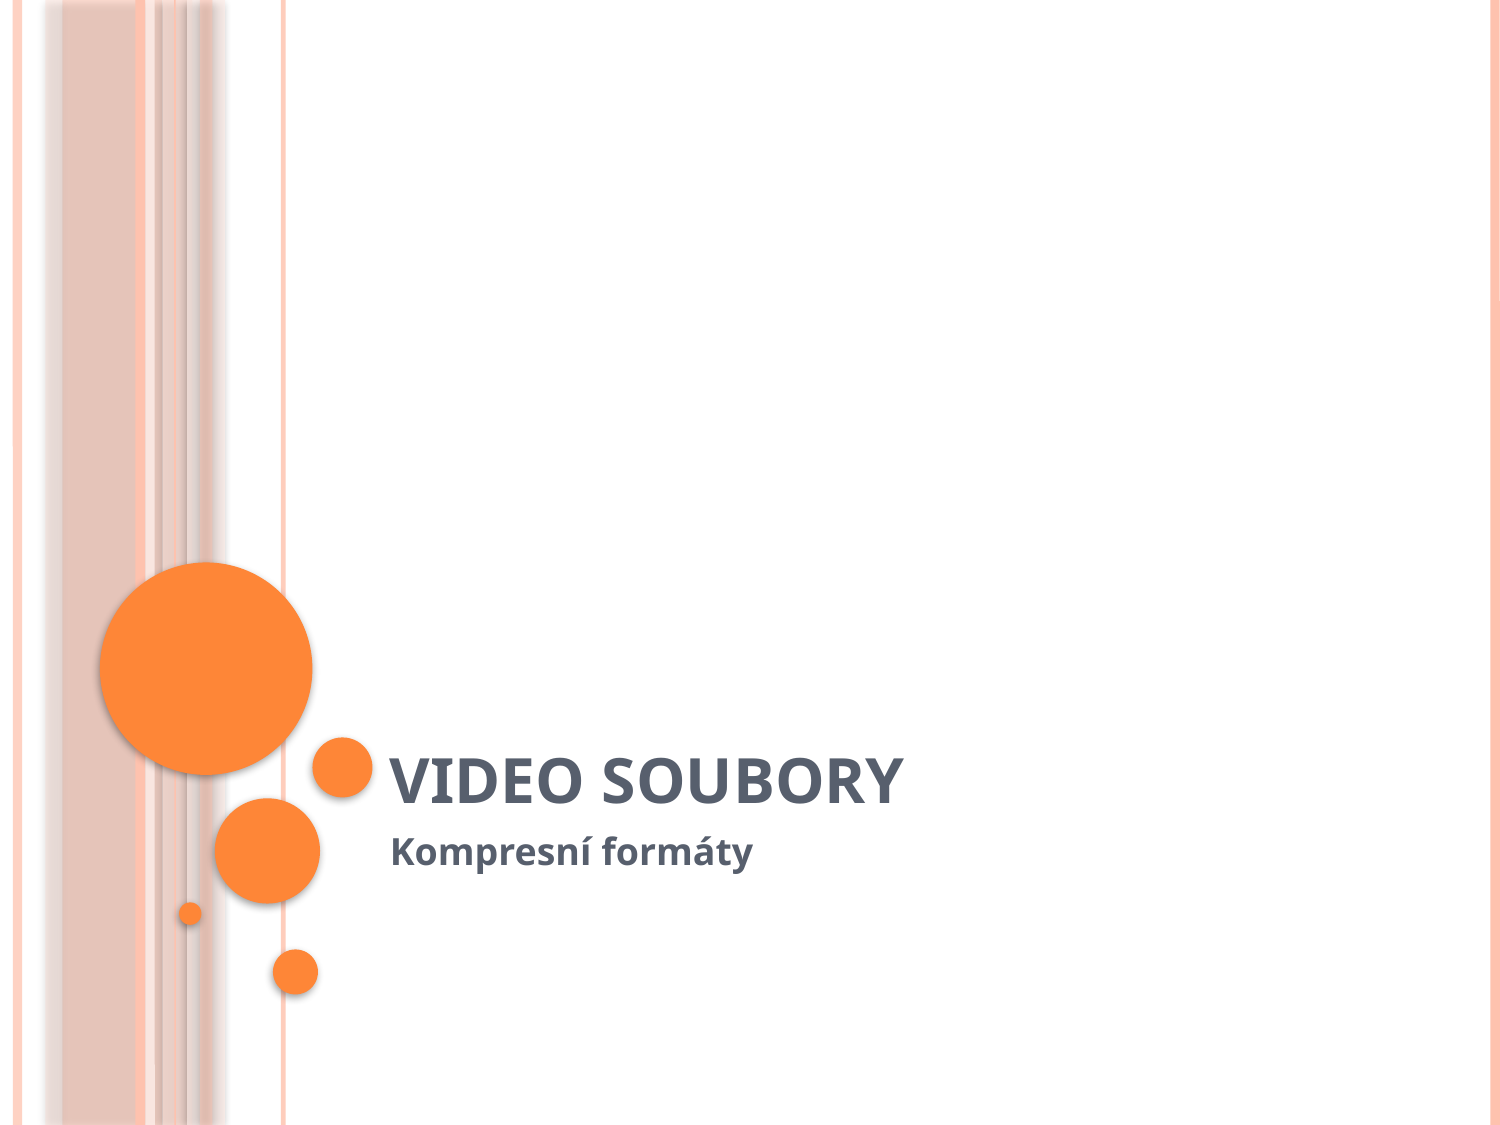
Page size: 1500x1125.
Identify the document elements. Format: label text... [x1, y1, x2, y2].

subtitle Kompresní formáty [375, 820, 1388, 1046]
title VIDEO SOUBORY [375, 512, 1388, 820]
